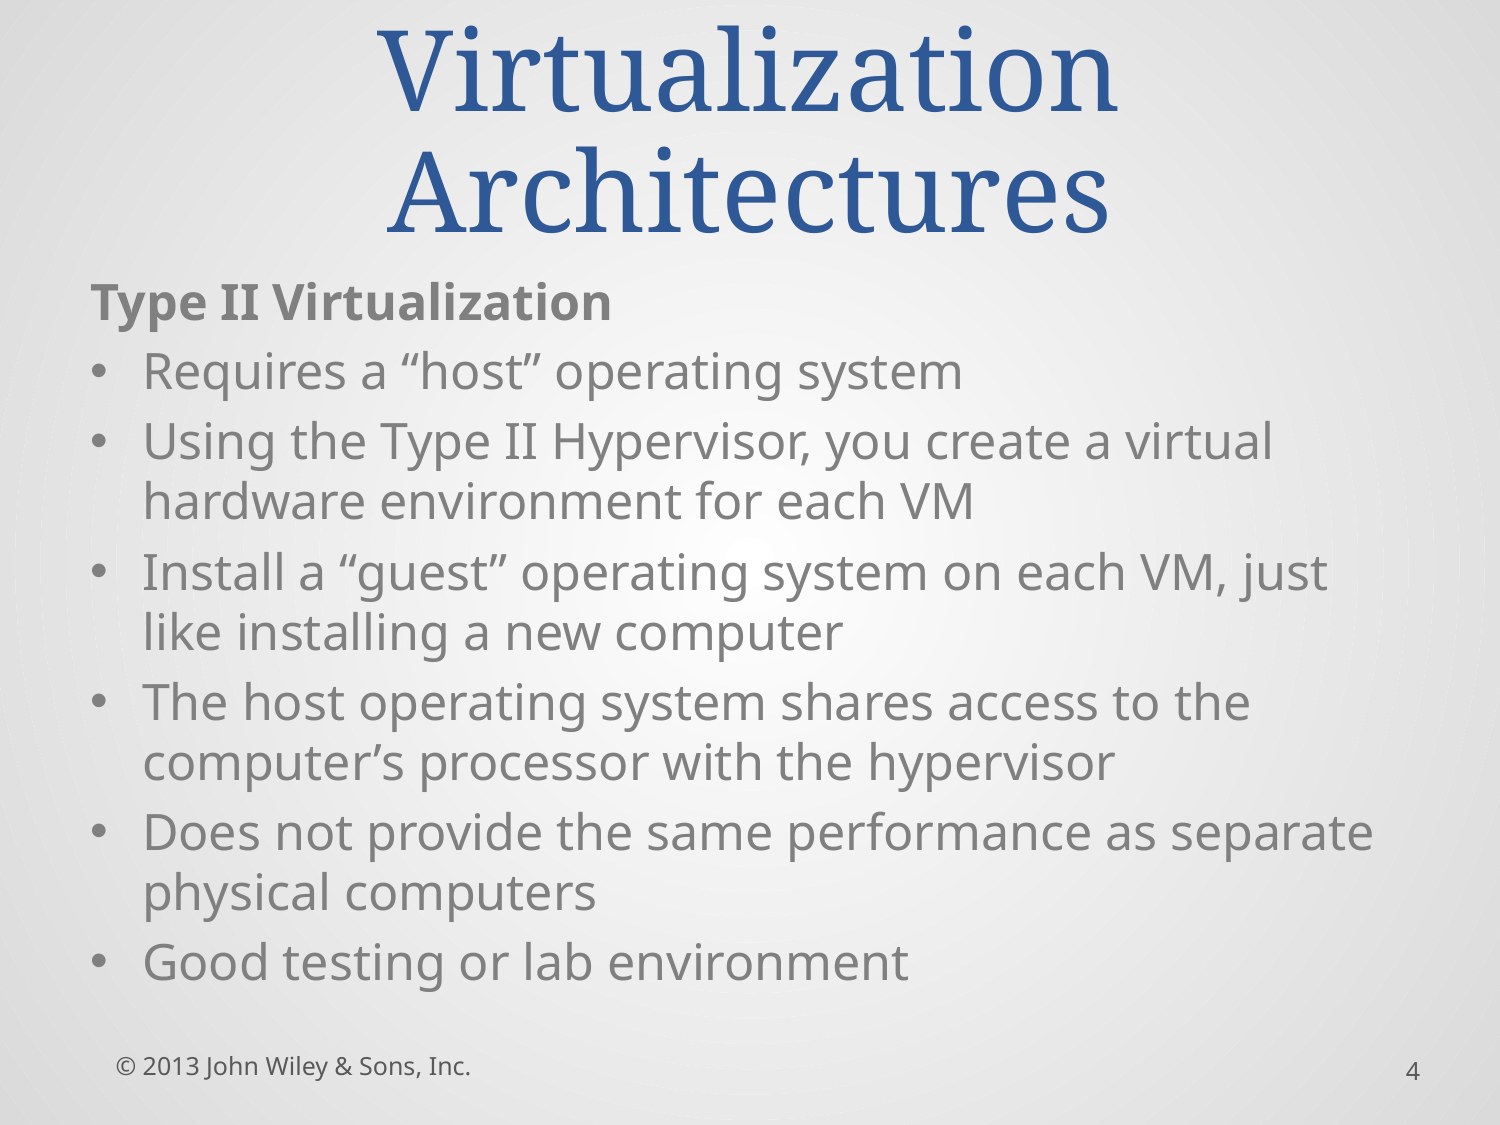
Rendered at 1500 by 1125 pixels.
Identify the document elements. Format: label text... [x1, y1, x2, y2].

title Virtualization Architectures [75, 0, 1425, 262]
list Type II Virtualization Requires a “host” operating system Using the Type II Hypervisor, you create a virtual hardware environment for each VM Install a “guest” operating system on each VM, just like installing a new computer The host operating system shares access to the computer’s processor with the hypervisor Does not provide the same performance as separate physical computers Good testing or lab environment [75, 262, 1425, 1005]
footer © 2013 John Wiley & Sons, Inc. [108, 1037, 576, 1098]
slide_number 4 [1401, 1042, 1494, 1103]
